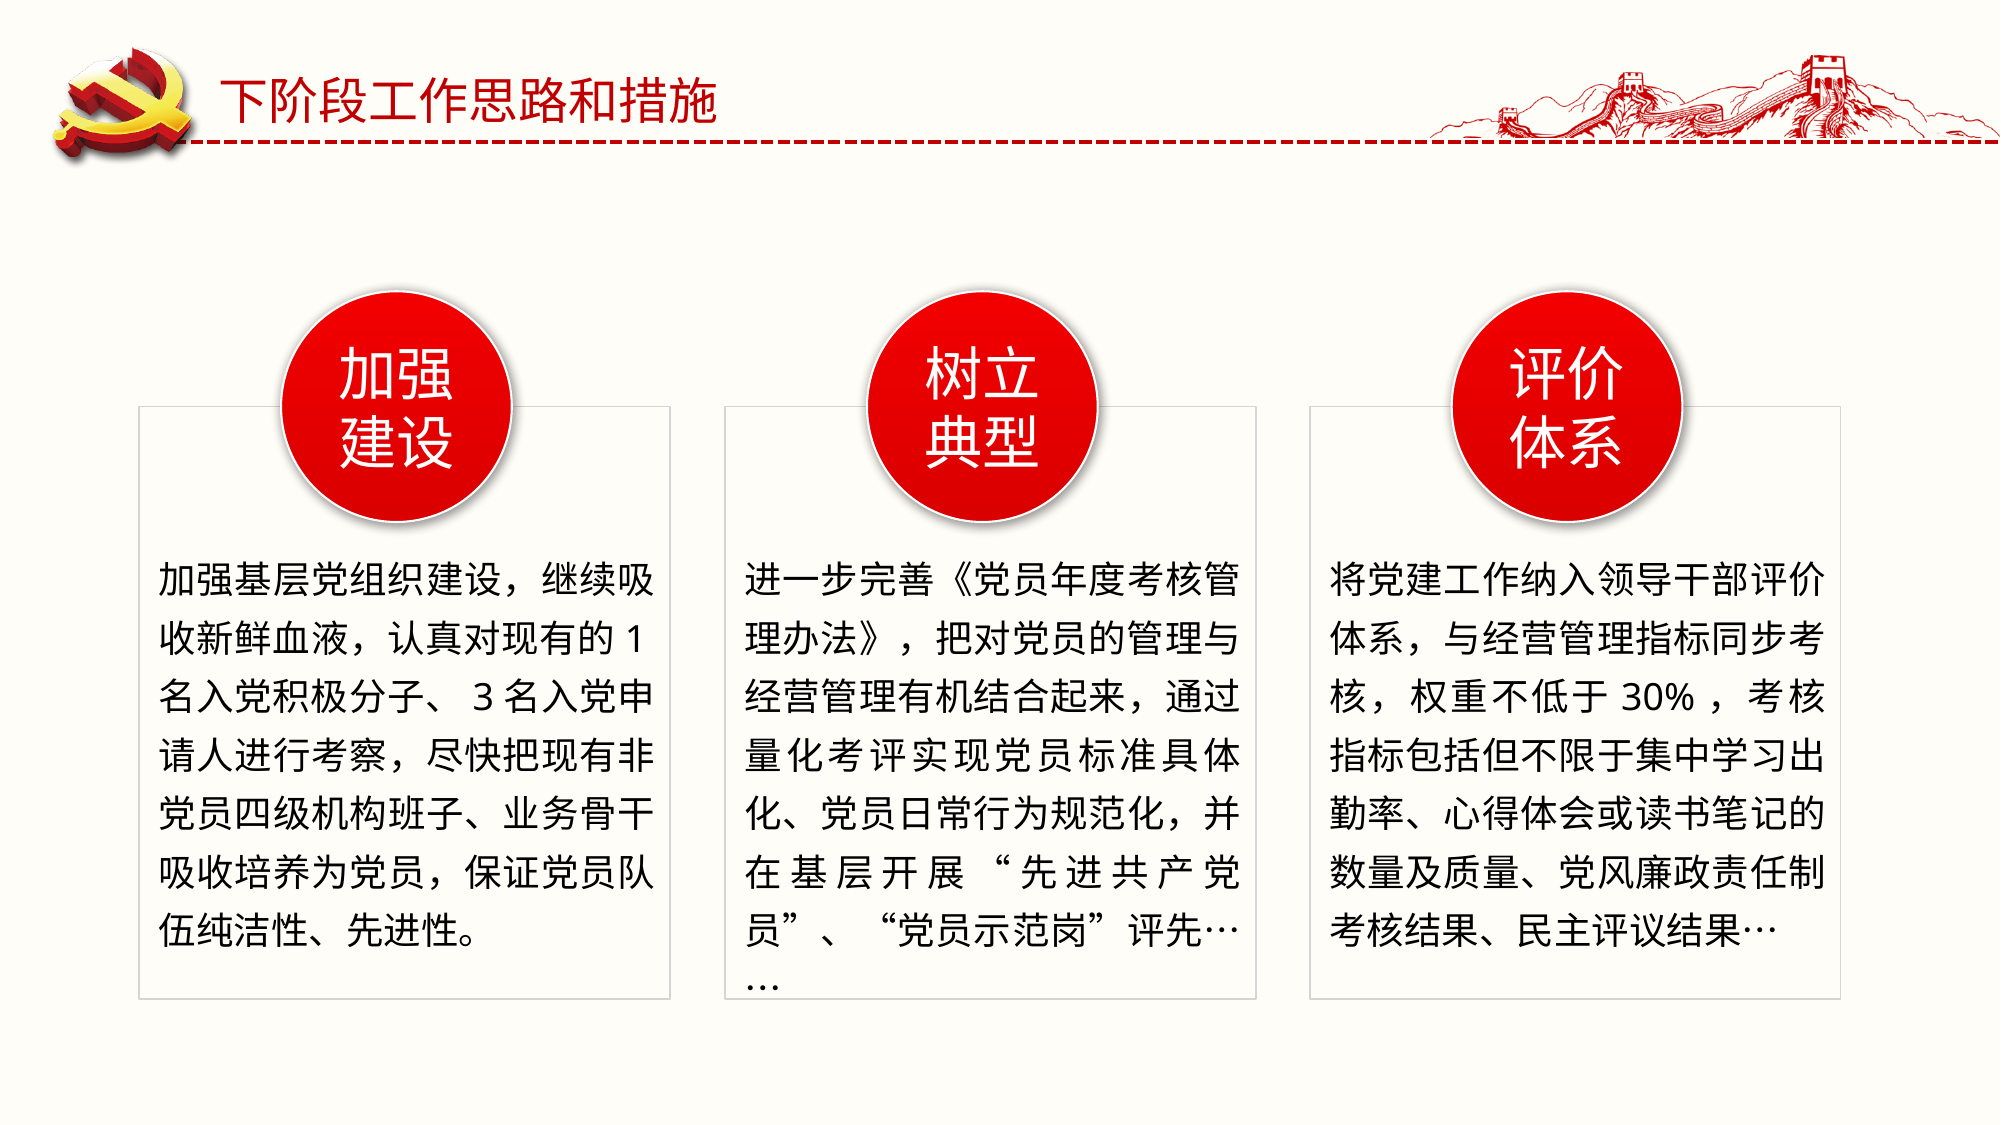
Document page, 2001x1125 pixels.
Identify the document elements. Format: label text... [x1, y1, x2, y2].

text_box 树立典型 [866, 291, 1098, 522]
text_box 进一步完善《党员年度考核管理办法》，把对党员的管理与经营管理有机结合起来，通过量化考评实现党员标准具体化、党员日常行为规范化，并在基层开展“先进共产党员”、“党员示范岗”评先…… [729, 535, 1256, 1018]
text_box 加强基层党组织建设，继续吸收新鲜血液，认真对现有的1名入党积极分子、3名入党申请人进行考察，尽快把现有非党员四级机构班子、业务骨干吸收培养为党员，保证党员队伍纯洁性、先进性。 [143, 535, 670, 960]
text_box [725, 406, 1256, 1000]
text_box 下阶段工作思路和措施 [203, 61, 734, 137]
text_box 加强 建设 [281, 291, 512, 522]
text_box [1309, 406, 1841, 1000]
text_box [139, 406, 670, 1000]
picture [1426, 55, 2000, 138]
text_box 评价体系 [1451, 291, 1683, 522]
text_box 将党建工作纳入领导干部评价体系，与经营管理指标同步考核，权重不低于30%，考核指标包括但不限于集中学习出勤率、心得体会或读书笔记的数量及质量、党风廉政责任制考核结果、民主评议结果… [1314, 535, 1841, 960]
picture [48, 45, 202, 170]
